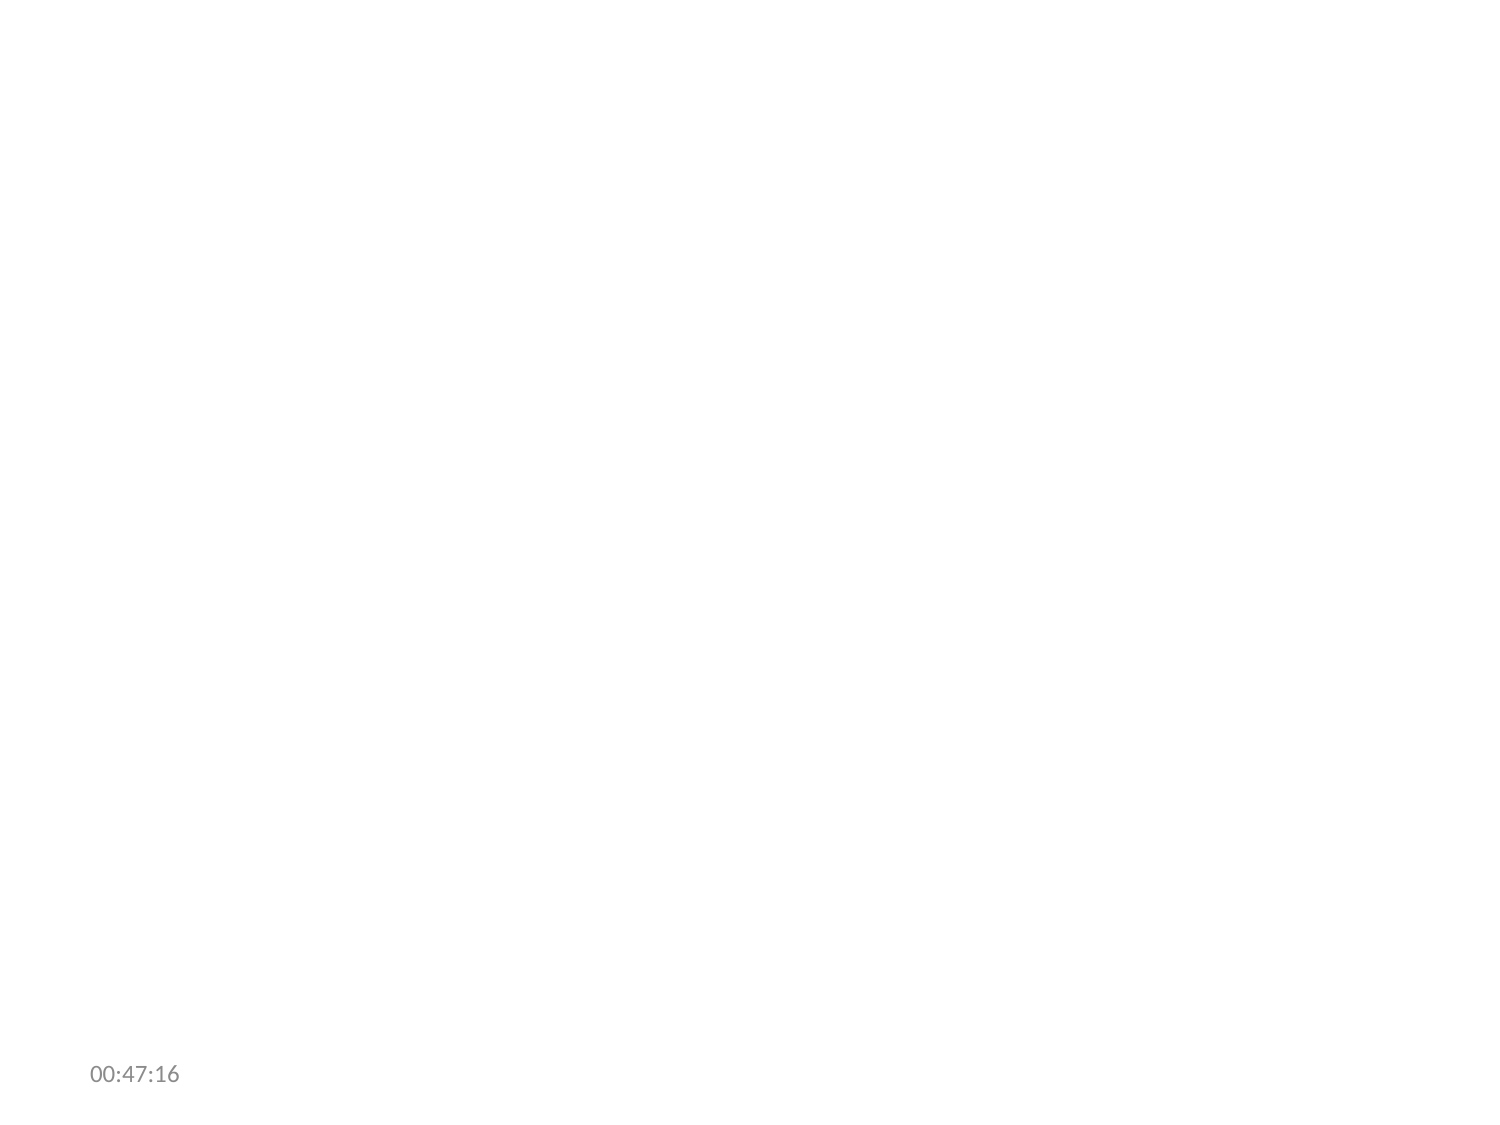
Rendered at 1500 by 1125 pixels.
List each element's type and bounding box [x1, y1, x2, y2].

slide_number [75, 1042, 425, 1103]
